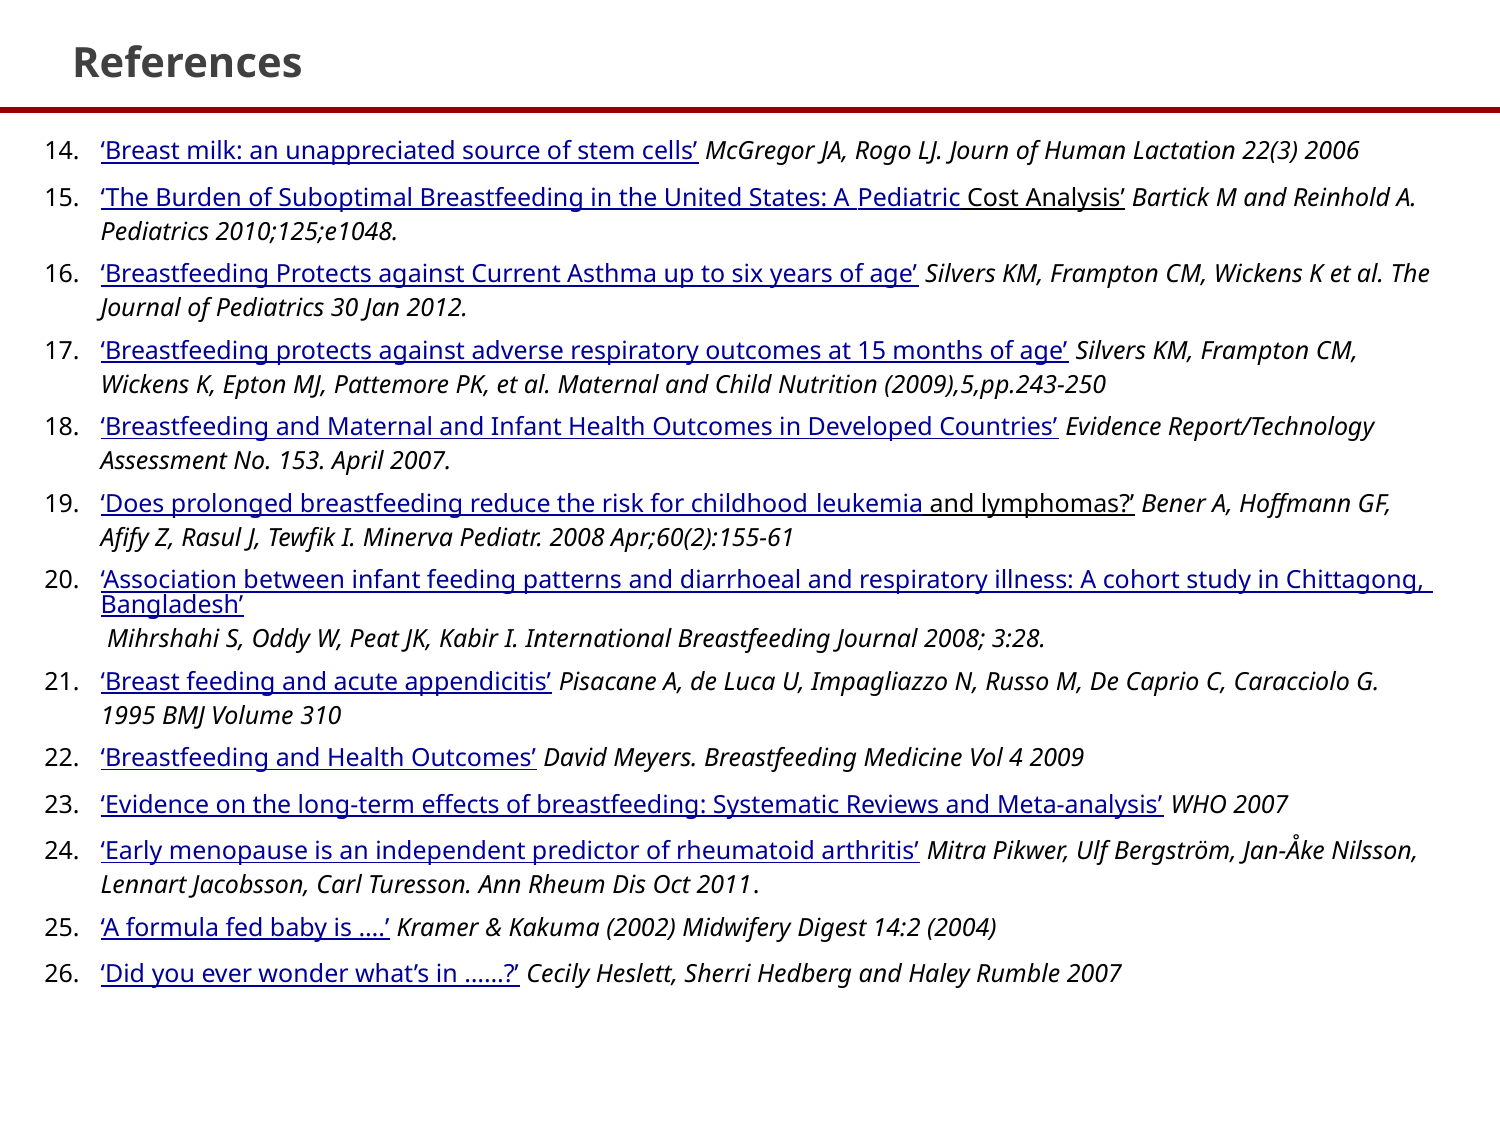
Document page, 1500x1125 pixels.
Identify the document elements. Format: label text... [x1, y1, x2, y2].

title References [57, 23, 1408, 99]
text_box ‘Breast milk: an unappreciated source of stem cells’ McGregor JA, Rogo LJ. Journ of Human Lactation 22(3) 2006 ‘The Burden of Suboptimal Breastfeeding in the United States: A Pediatric Cost Analysis’ Bartick M and Reinhold A. Pediatrics 2010;125;e1048. ‘Breastfeeding Protects against Current Asthma up to six years of age’ Silvers KM, Frampton CM, Wickens K et al. The Journal of Pediatrics 30 Jan 2012. ‘Breastfeeding protects against adverse respiratory outcomes at 15 months of age’ Silvers KM, Frampton CM, Wickens K, Epton MJ, Pattemore PK, et al. Maternal and Child Nutrition (2009),5,pp.243-250 ‘Breastfeeding and Maternal and Infant Health Outcomes in Developed Countries’ Evidence Report/Technology Assessment No. 153. April 2007. ‘Does prolonged breastfeeding reduce the risk for childhood leukemia and lymphomas?’ Bener A, Hoffmann GF, Afify Z, Rasul J, Tewfik I. Minerva Pediatr. 2008 Apr;60(2):155-61 ‘Association between infant feeding patterns and diarrhoeal and respiratory illness: A cohort study in Chittagong, Bangladesh’ Mihrshahi S, Oddy W, Peat JK, Kabir I. International Breastfeeding Journal 2008; 3:28. ‘Breast feeding and acute appendicitis’ Pisacane A, de Luca U, Impagliazzo N, Russo M, De Caprio C, Caracciolo G. 1995 BMJ Volume 310 ‘Breastfeeding and Health Outcomes’ David Meyers. Breastfeeding Medicine Vol 4 2009 ‘Evidence on the long-term effects of breastfeeding: Systematic Reviews and Meta-analysis’ WHO 2007 ‘Early menopause is an independent predictor of rheumatoid arthritis’ Mitra Pikwer, Ulf Bergström, Jan-Åke Nilsson, Lennart Jacobsson, Carl Turesson. Ann Rheum Dis Oct 2011. ‘A formula fed baby is ….’ Kramer & Kakuma (2002) Midwifery Digest 14:2 (2004) ‘Did you ever wonder what’s in ……?’ Cecily Heslett, Sherri Hedberg and Haley Rumble 2007 [29, 127, 1449, 1020]
